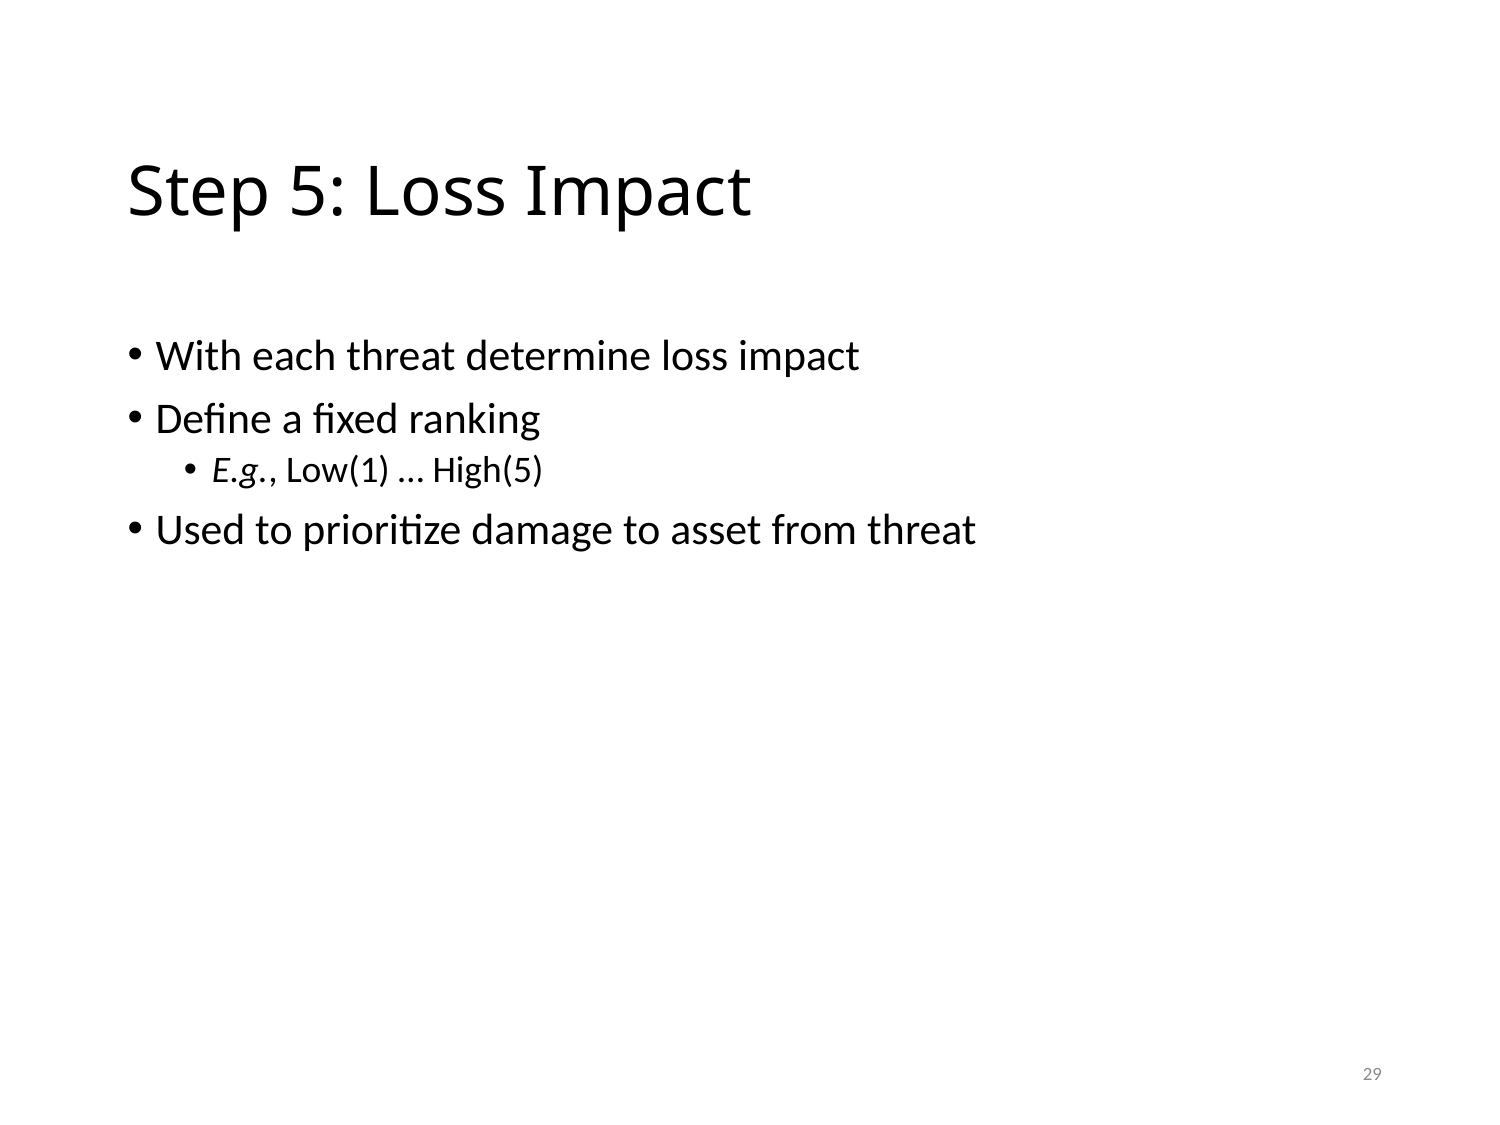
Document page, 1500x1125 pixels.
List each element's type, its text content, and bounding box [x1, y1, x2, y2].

list With each threat determine loss impact Define a fixed ranking E.g., Low(1) … High(5) Used to prioritize damage to asset from threat [112, 324, 1388, 1000]
slide_number 29 [1059, 1042, 1397, 1103]
title Step 5: Loss Impact [112, 99, 1388, 288]
